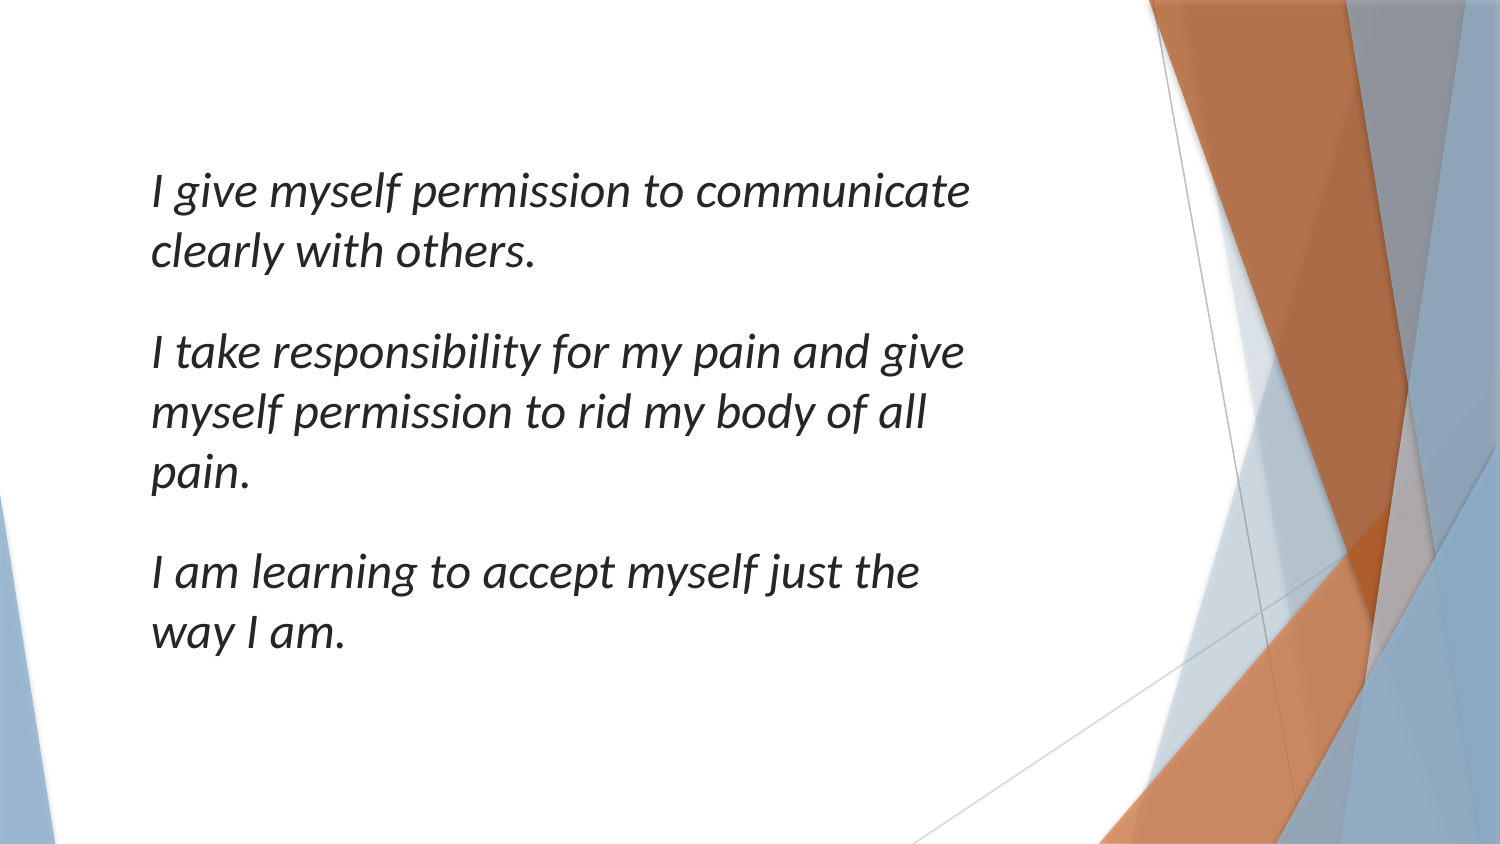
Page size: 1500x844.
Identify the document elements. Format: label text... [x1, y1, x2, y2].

list I give myself permission to communicate clearly with others. I take responsibility for my pain and give myself permission to rid my body of all pain. I am learning to accept myself just the way I am. [135, 150, 999, 753]
